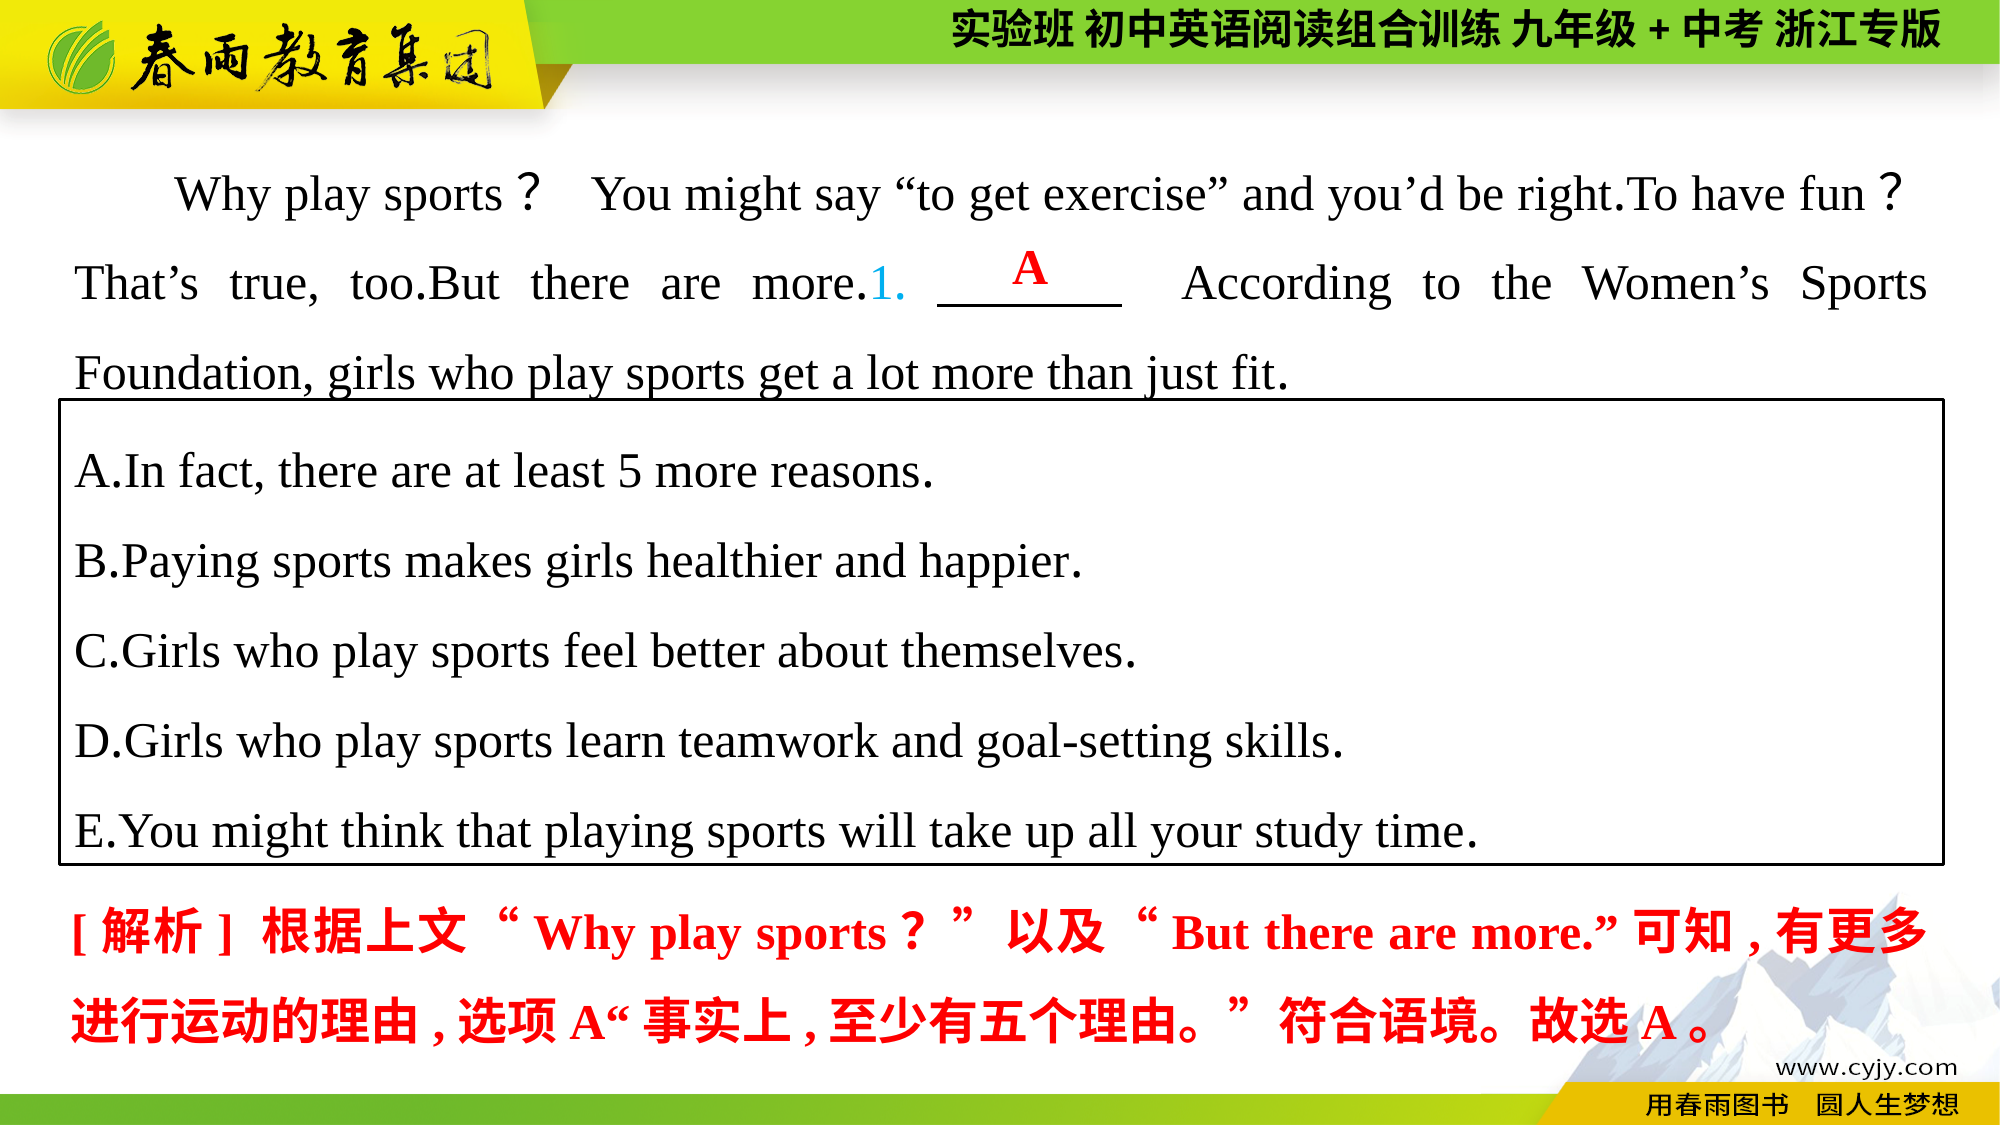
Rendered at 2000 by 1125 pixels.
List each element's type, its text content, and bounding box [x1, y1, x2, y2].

text_box A [997, 226, 1064, 302]
picture [0, 0, 2000, 1125]
list Why play sports？ You might say “to get exercise” and you’d be right.To have fun？ That’s true, too.But there are more.1. According to the Women’s Sports Foundation, girls who play sports get a lot more than just fit. [59, 122, 1944, 399]
text_box [解析] 根据上文“Why play sports？”以及“But there are more.”可知,有更多进行运动的理由,选项A“事实上,至少有五个理由。”符合语境。故选A。 [56, 861, 1944, 1057]
text_box A.In fact, there are at least 5 more reasons. B.Paying sports makes girls healthier and happier. C.Girls who play sports feel better about themselves. D.Girls who play sports learn teamwork and goal-setting skills. E.You might think that playing sports will take up all your study time. [59, 399, 1944, 861]
